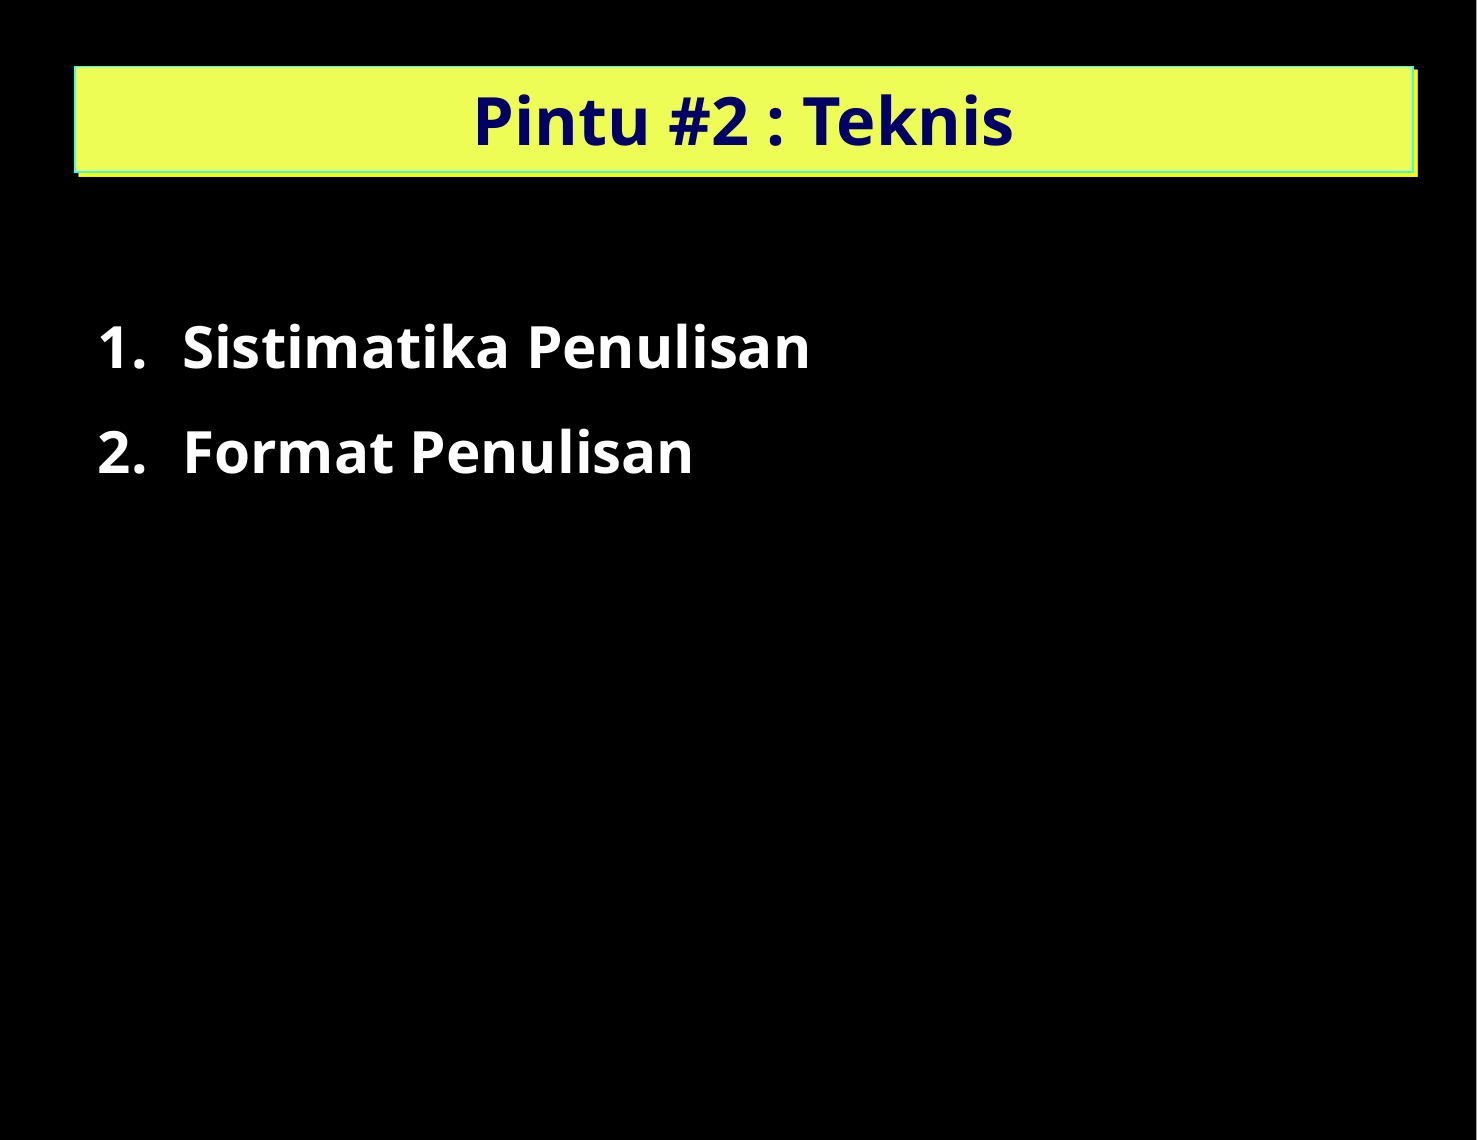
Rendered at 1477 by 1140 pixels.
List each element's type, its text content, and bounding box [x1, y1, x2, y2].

text_box Sistimatika Penulisan Format Penulisan [83, 268, 1396, 493]
text_box Pintu #2 : Teknis [75, 66, 1413, 172]
